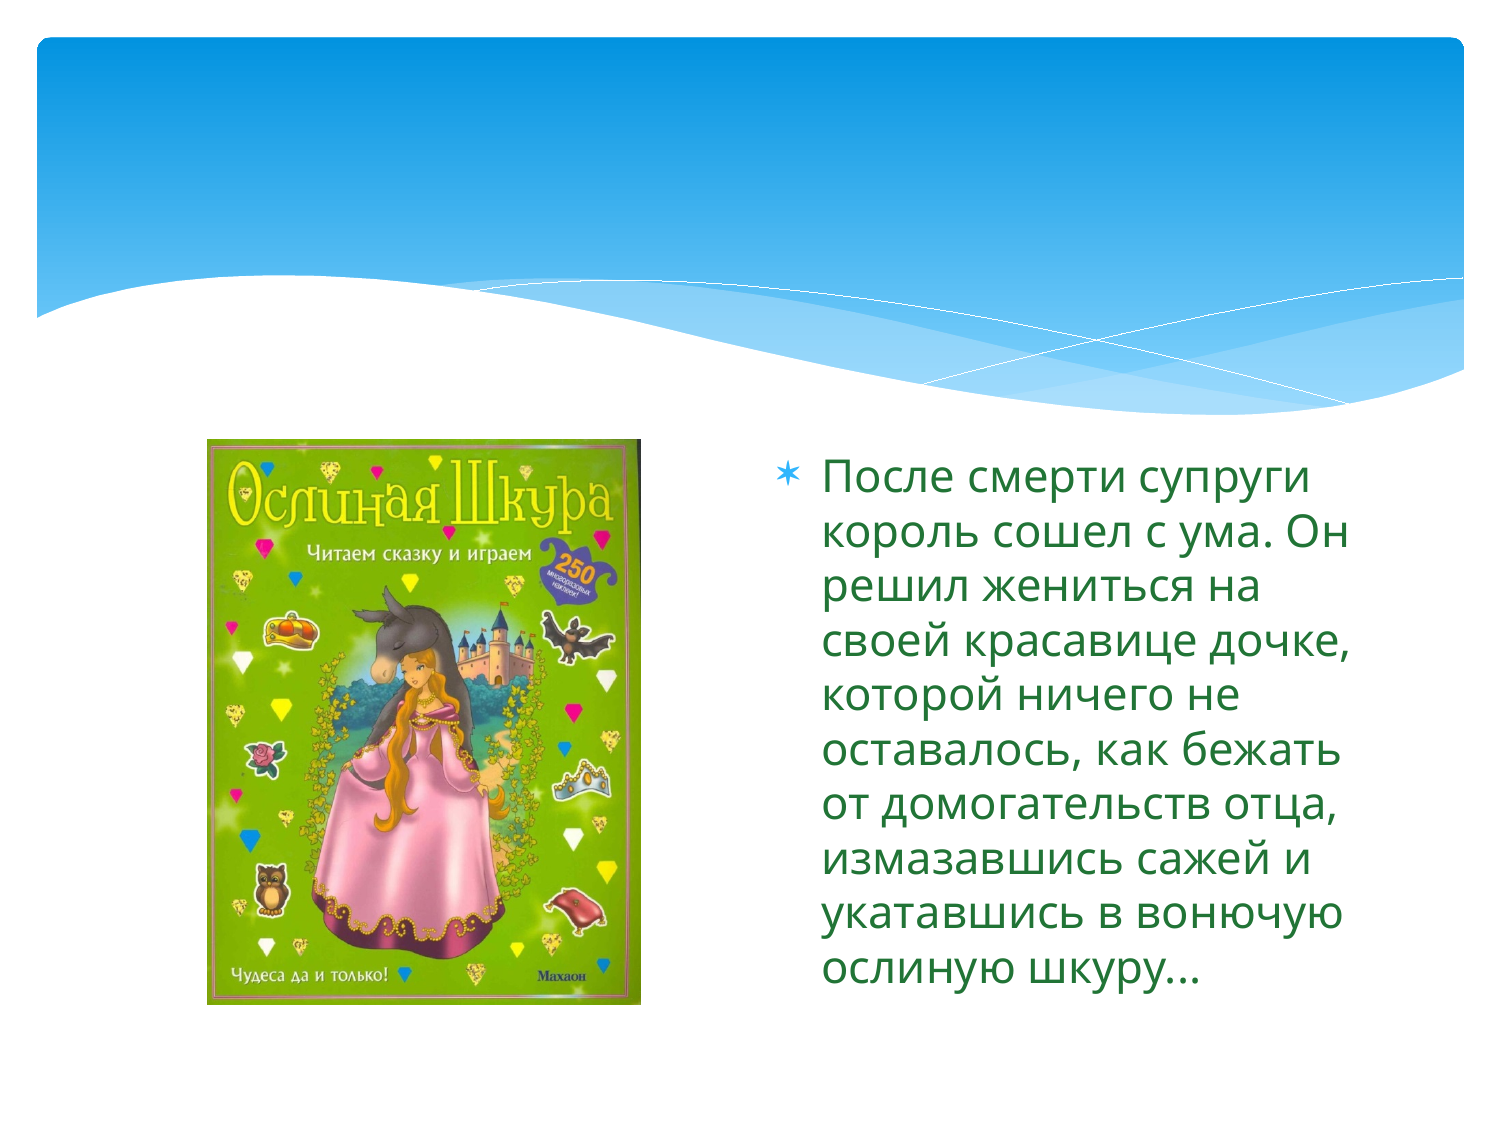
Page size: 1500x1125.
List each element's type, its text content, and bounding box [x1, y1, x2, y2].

list После смерти супруги король сошел с ума. Он решил жениться на своей красавице дочке, которой ничего не оставалось, как бежать от домогательств отца, измазавшись сажей и укатавшись в вонючую ослиную шкуру... [761, 439, 1389, 1005]
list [207, 439, 642, 1006]
